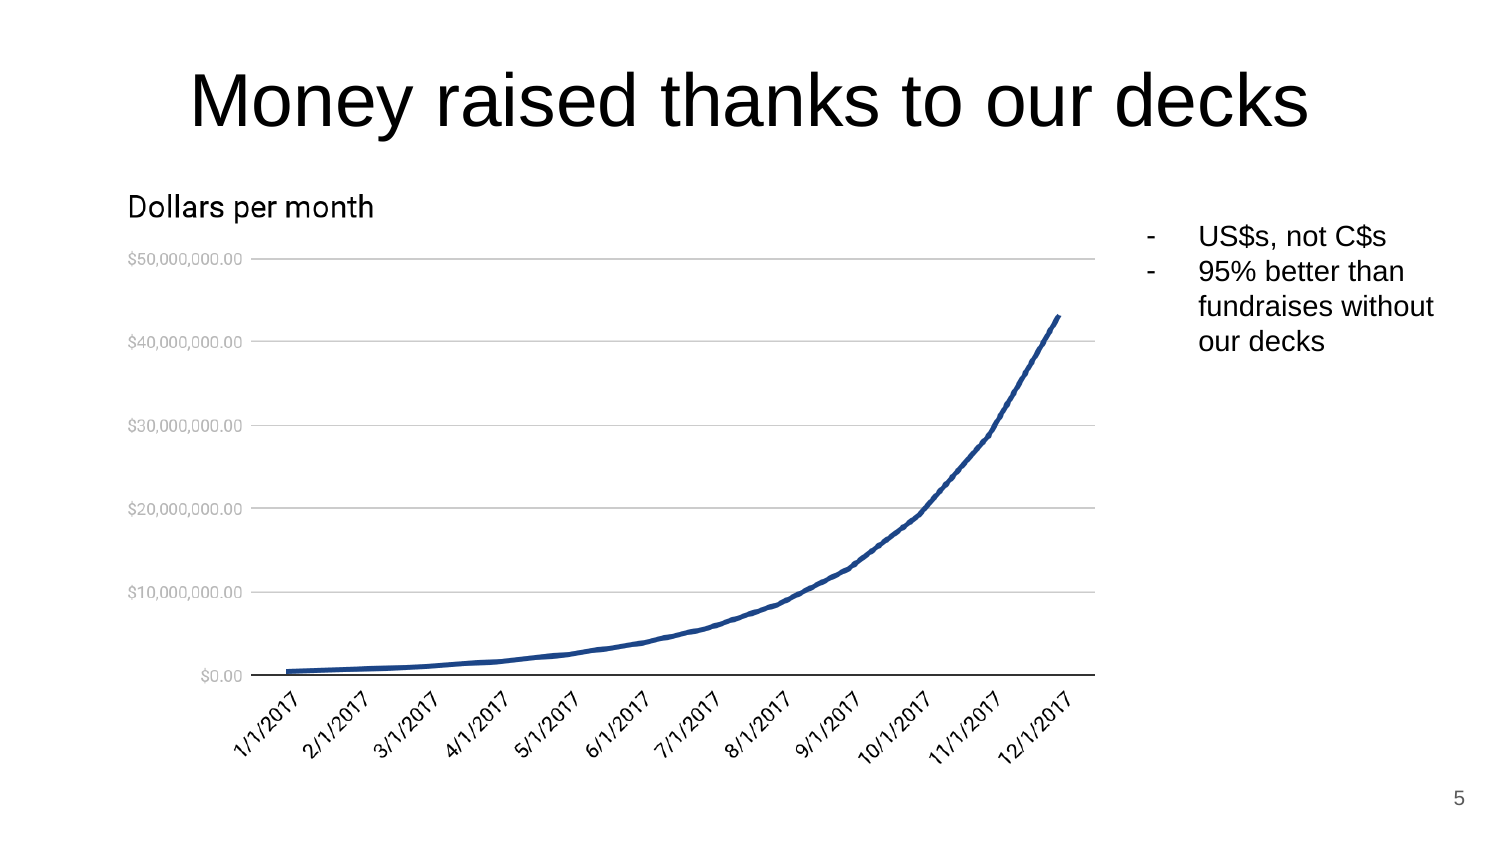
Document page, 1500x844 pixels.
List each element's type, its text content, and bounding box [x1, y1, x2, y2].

title Money raised thanks to our decks [51, 42, 1449, 157]
text_box US$s, not C$s 95% better than fundraises without our decks [1130, 202, 1485, 706]
picture [94, 156, 1126, 794]
slide_number 5 [1389, 764, 1480, 830]
